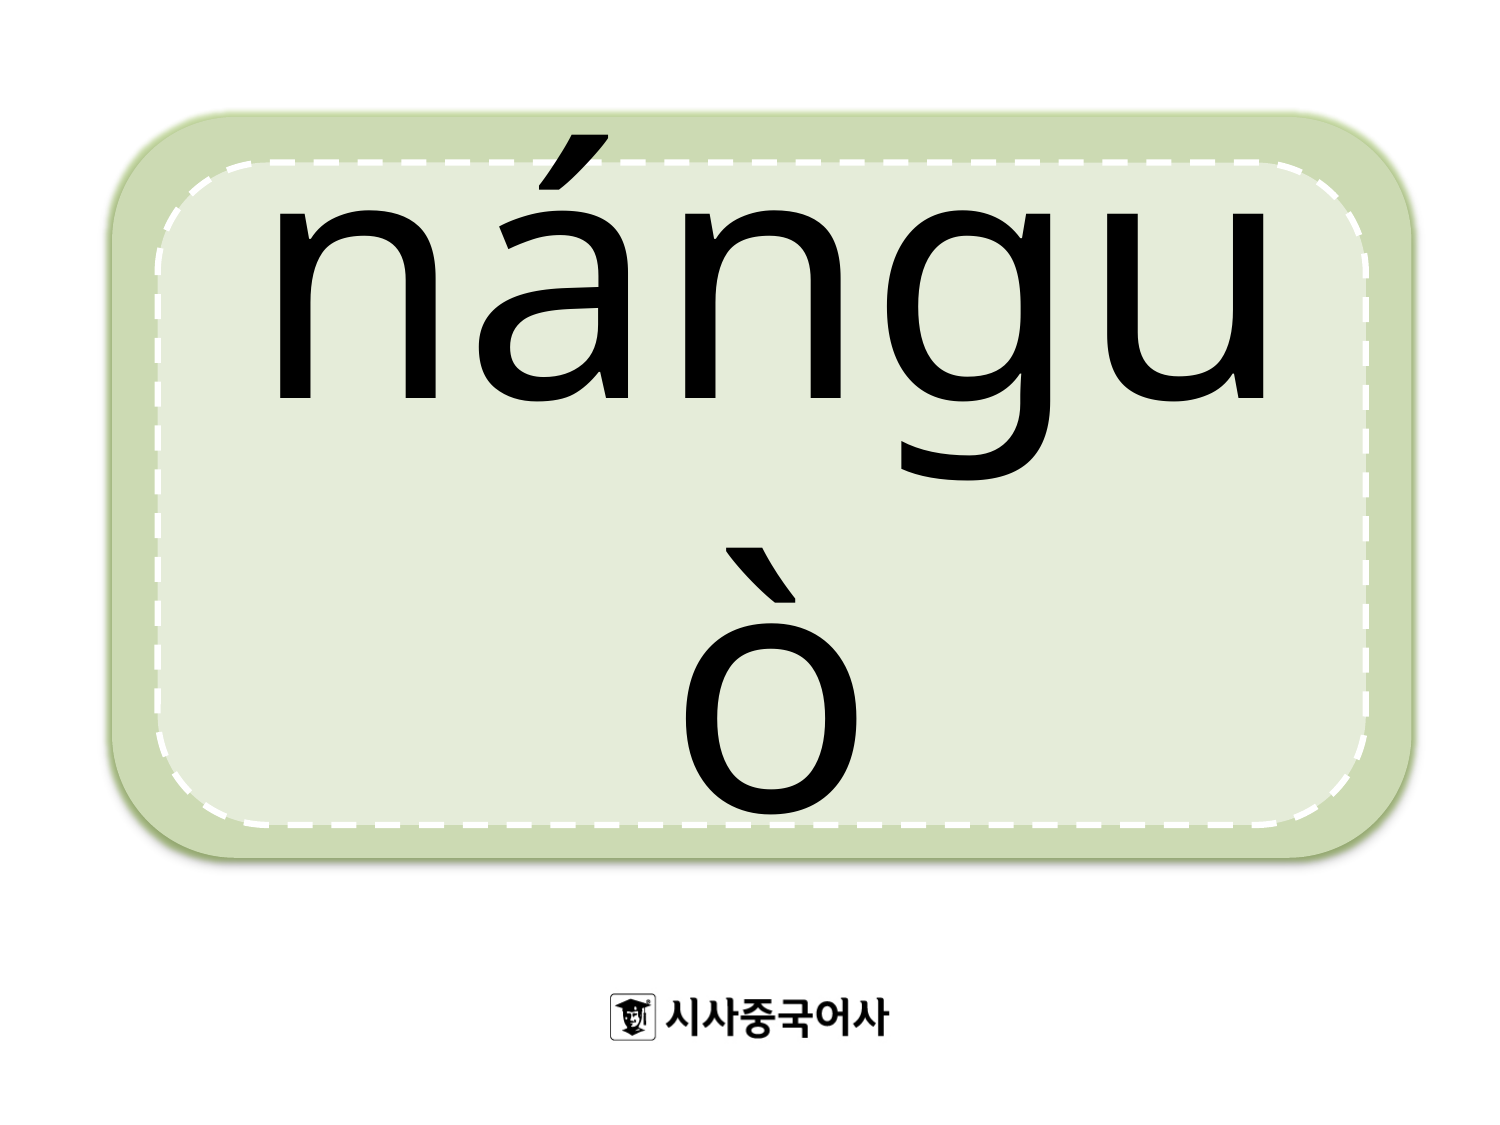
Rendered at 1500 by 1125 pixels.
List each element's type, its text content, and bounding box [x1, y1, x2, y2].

text_box [162, 160, 1371, 824]
text_box nánguò [167, 136, 1376, 799]
picture [602, 987, 898, 1047]
